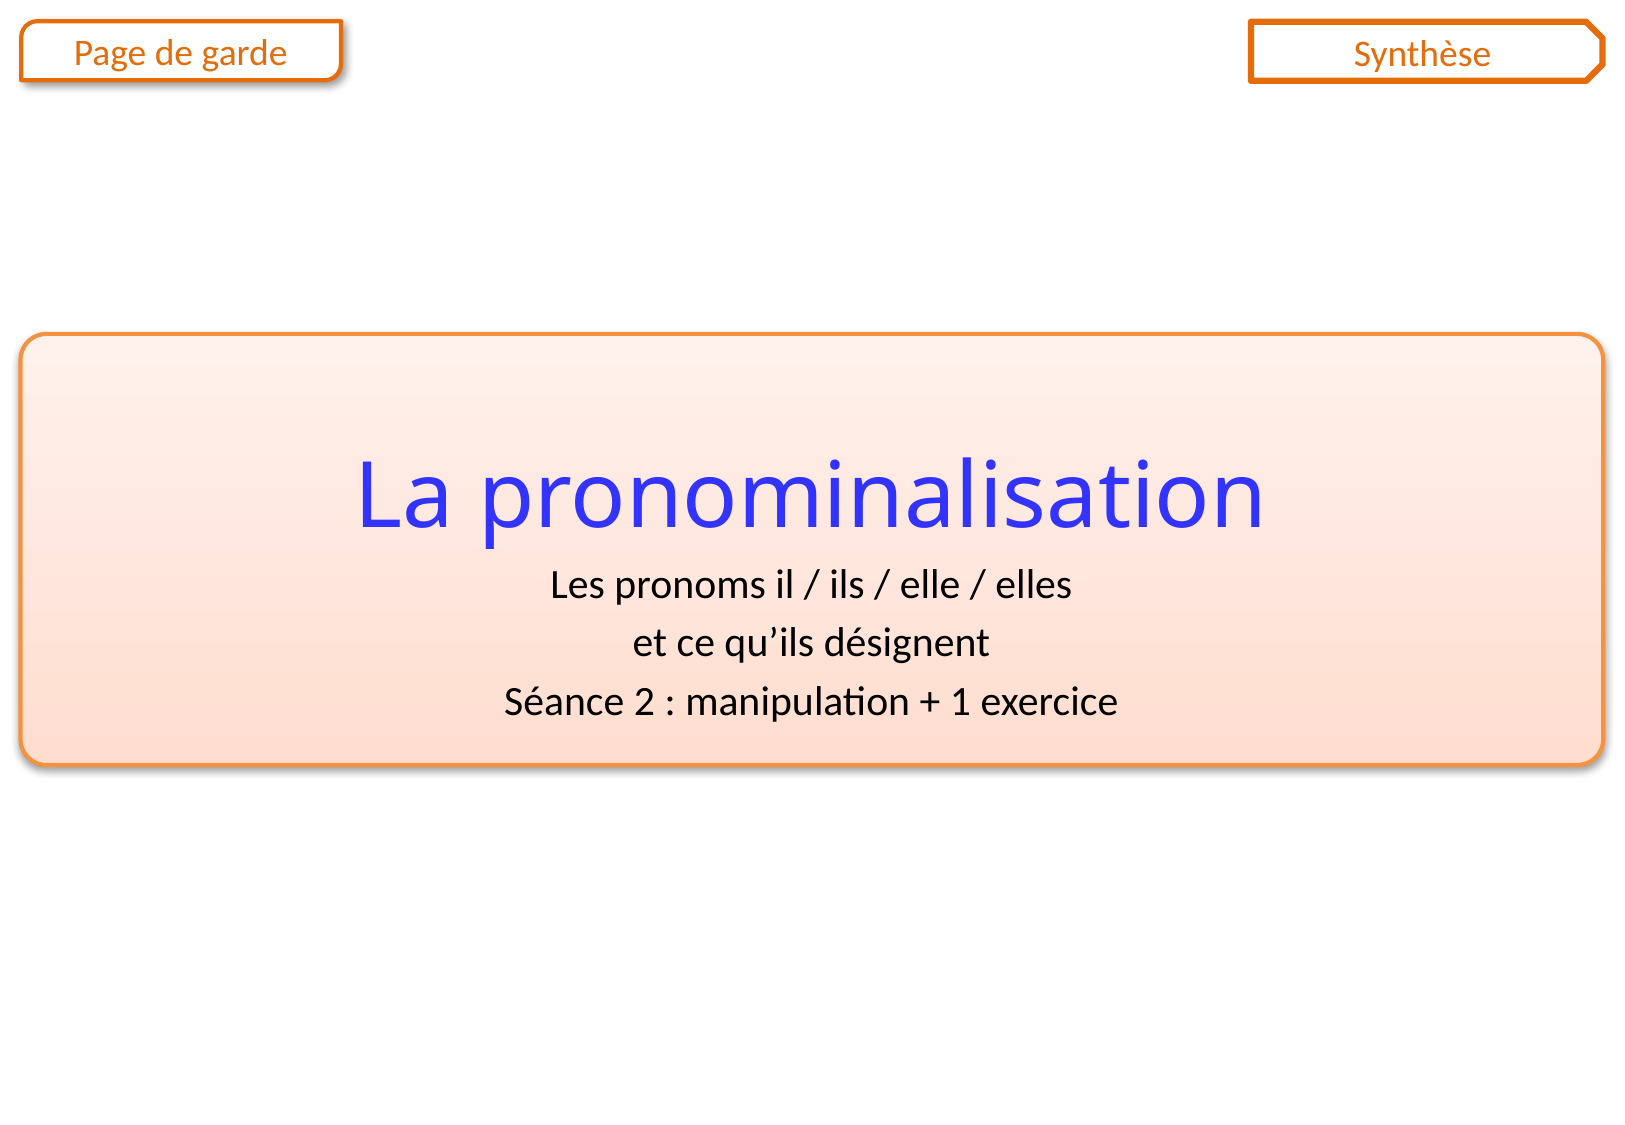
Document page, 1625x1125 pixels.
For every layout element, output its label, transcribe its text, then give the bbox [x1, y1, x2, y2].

title La pronominalisation [20, 431, 1603, 549]
list Les pronoms il / ils / elle / elles et ce qu’ils désignent Séance 2 : manipulation + 1 exercice [20, 549, 1603, 766]
